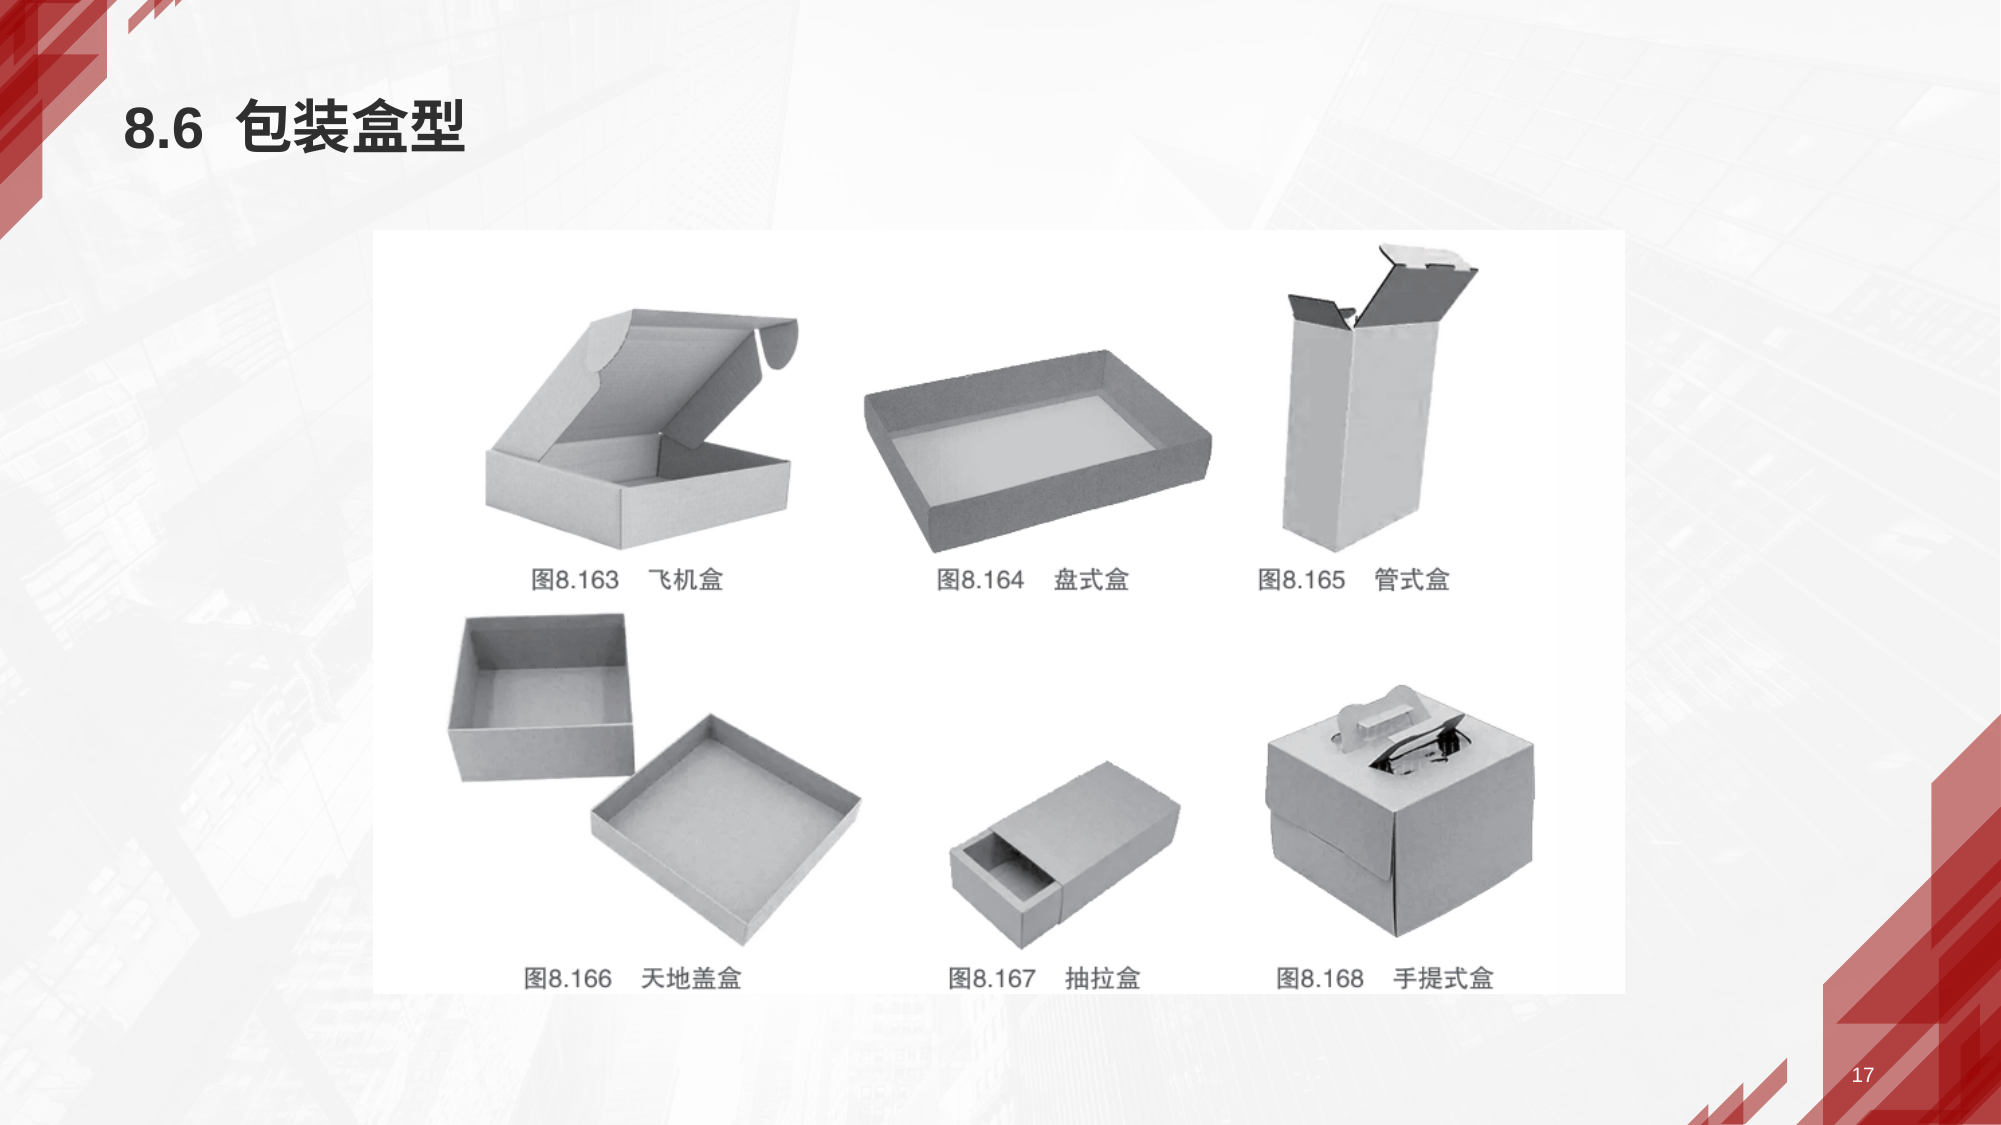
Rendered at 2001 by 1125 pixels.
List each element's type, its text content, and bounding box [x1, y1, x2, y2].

slide_number 17 [1452, 1056, 1890, 1092]
picture [373, 230, 1625, 994]
title 8.6 包装盒型 [108, 81, 1890, 169]
